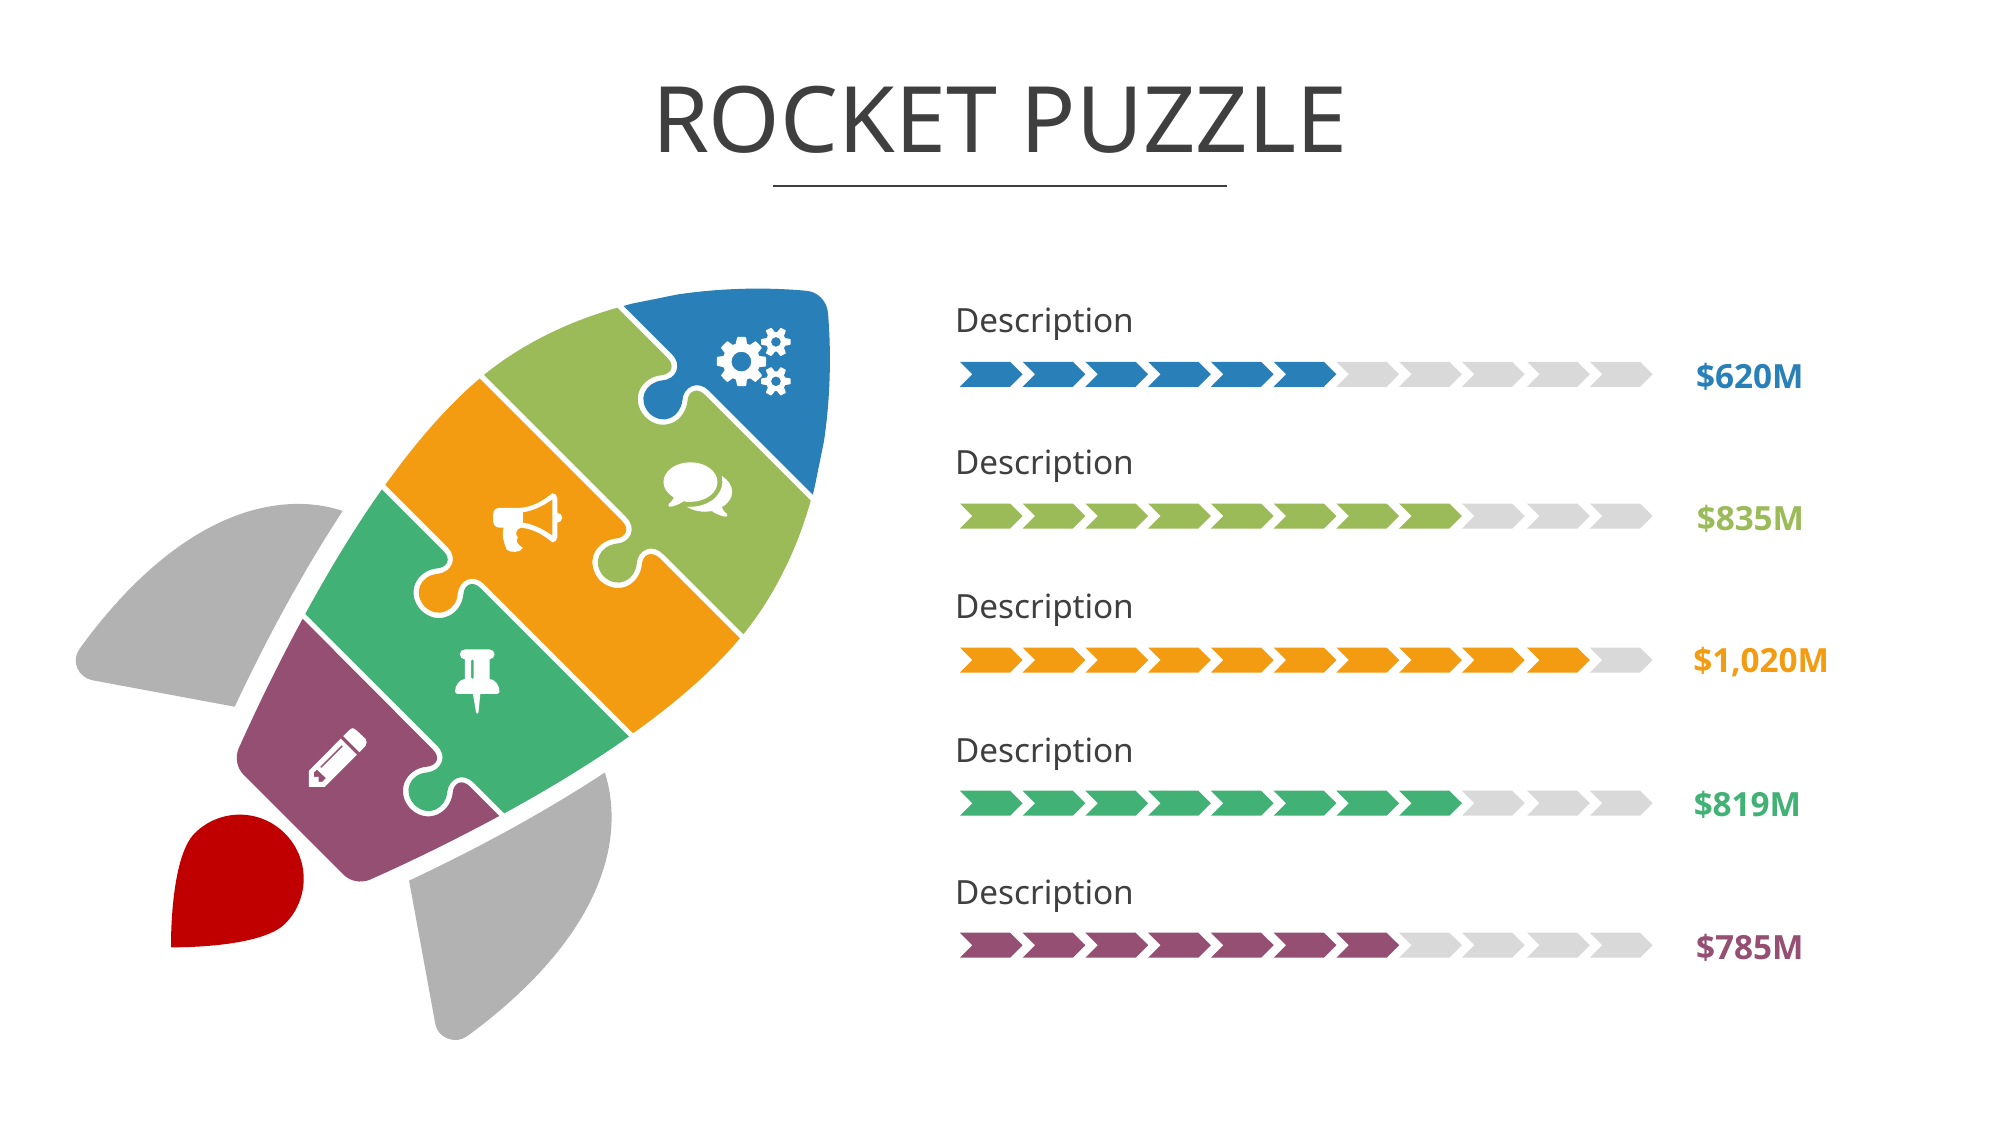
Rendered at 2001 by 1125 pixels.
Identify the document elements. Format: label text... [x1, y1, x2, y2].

text_box Description [940, 863, 1149, 919]
text_box [308, 738, 357, 787]
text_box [959, 932, 1653, 958]
text_box [493, 493, 563, 552]
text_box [959, 647, 1653, 673]
title ROCKET PUZZLE [137, 59, 1863, 186]
text_box [623, 288, 830, 495]
text_box [483, 307, 811, 635]
text_box Description [940, 578, 1149, 633]
text_box [171, 814, 304, 948]
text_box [959, 503, 1653, 529]
text_box [663, 462, 718, 507]
text_box [75, 503, 343, 707]
text_box [409, 772, 612, 1040]
text_box [385, 378, 740, 734]
text_box [686, 475, 733, 517]
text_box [959, 361, 1653, 387]
text_box [305, 489, 629, 814]
text_box [343, 728, 367, 753]
text_box $819M [1678, 776, 1816, 831]
text_box Description [940, 292, 1149, 347]
text_box [716, 327, 791, 396]
text_box Description [940, 721, 1149, 777]
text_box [959, 790, 1653, 816]
text_box [236, 618, 500, 882]
text_box $835M [1682, 489, 1820, 545]
text_box $1,020M [1678, 631, 1844, 686]
text_box Description [940, 434, 1149, 489]
text_box $785M [1681, 919, 1819, 974]
text_box $620M [1681, 347, 1819, 403]
text_box [455, 649, 500, 714]
